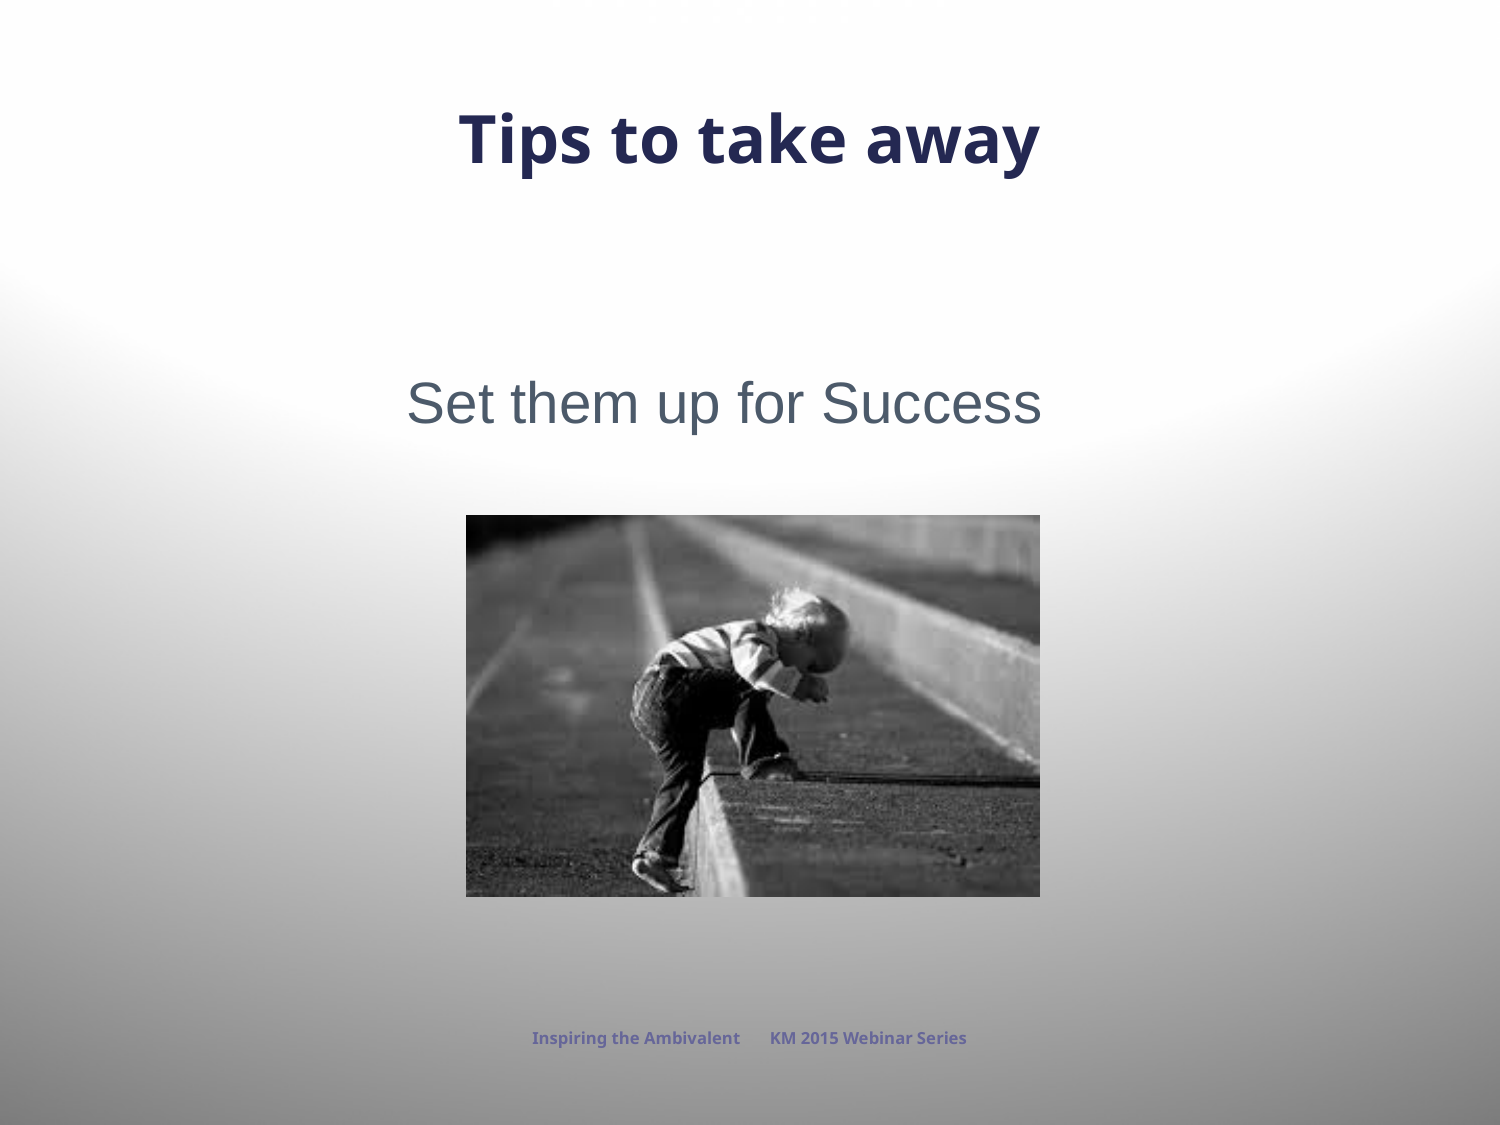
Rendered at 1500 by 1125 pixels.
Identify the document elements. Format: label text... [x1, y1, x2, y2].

picture [0, 0, 1500, 1125]
list Set them up for Success [390, 343, 1110, 468]
footer Inspiring the Ambivalent KM 2015 Webinar Series [512, 1024, 988, 1103]
title Tips to take away [37, 42, 1463, 231]
